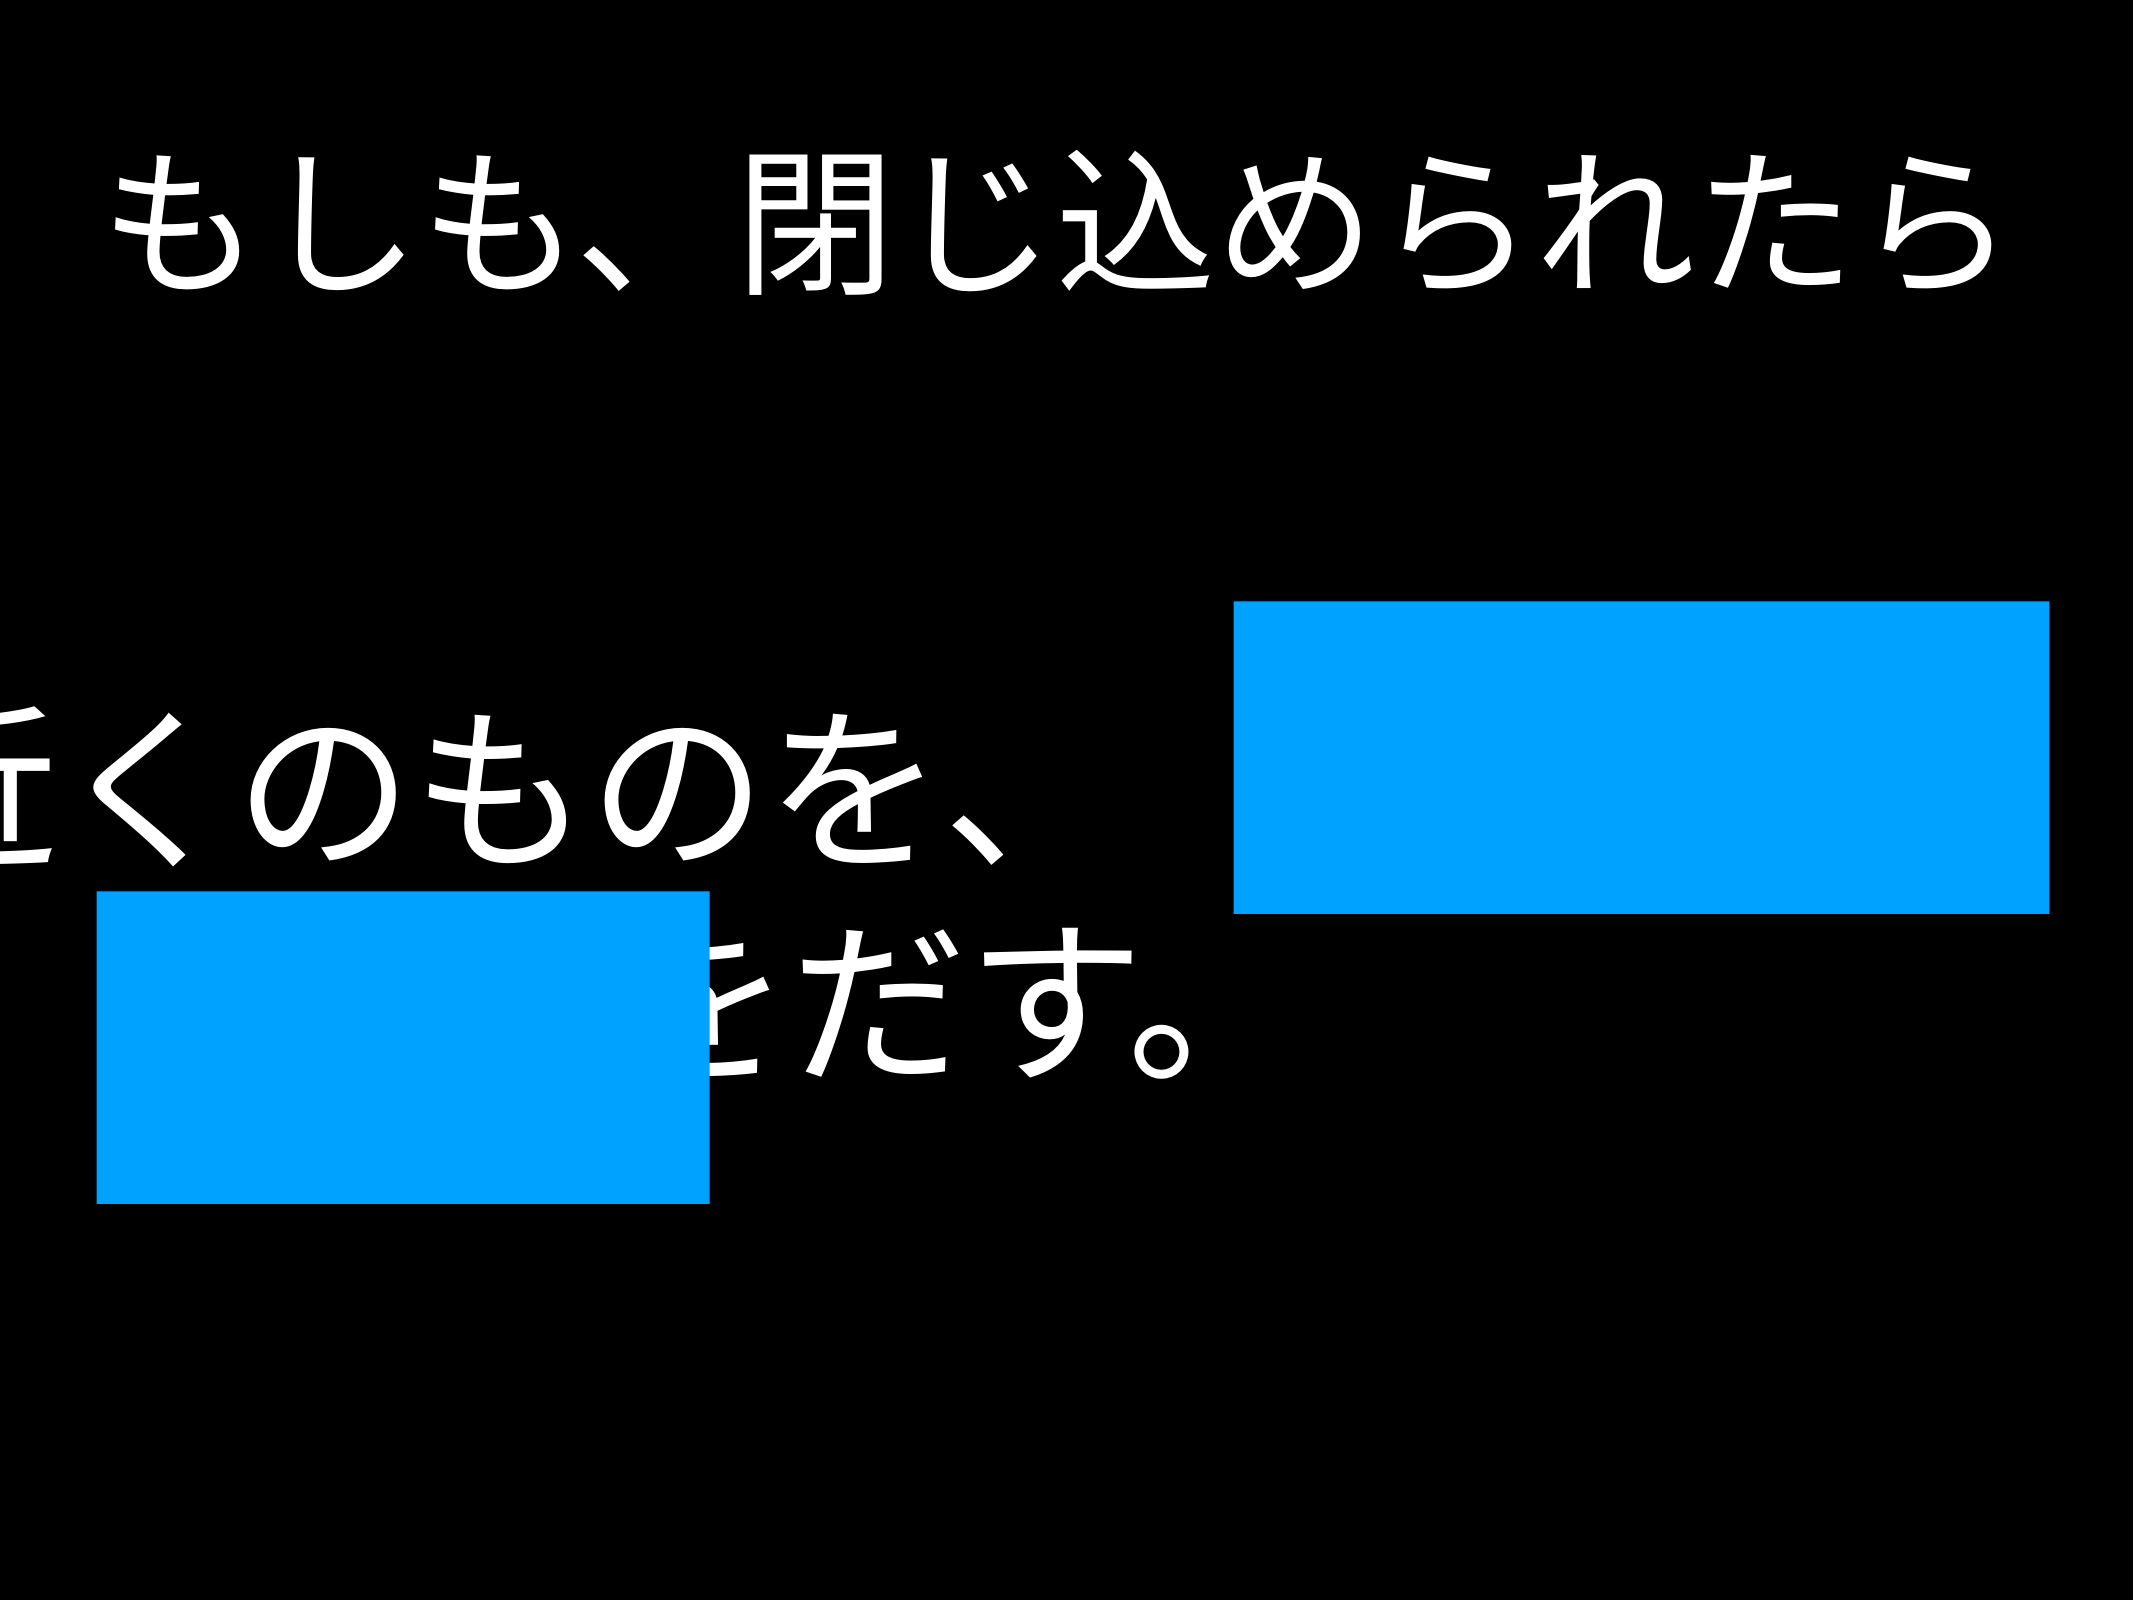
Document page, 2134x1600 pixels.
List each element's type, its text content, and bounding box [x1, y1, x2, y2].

text_box 近くのものを、 をだす。 [0, 670, 1526, 1112]
text_box [1233, 601, 2050, 914]
title もしも、閉じ込められたら [89, 41, 2028, 397]
text_box [96, 891, 710, 1204]
